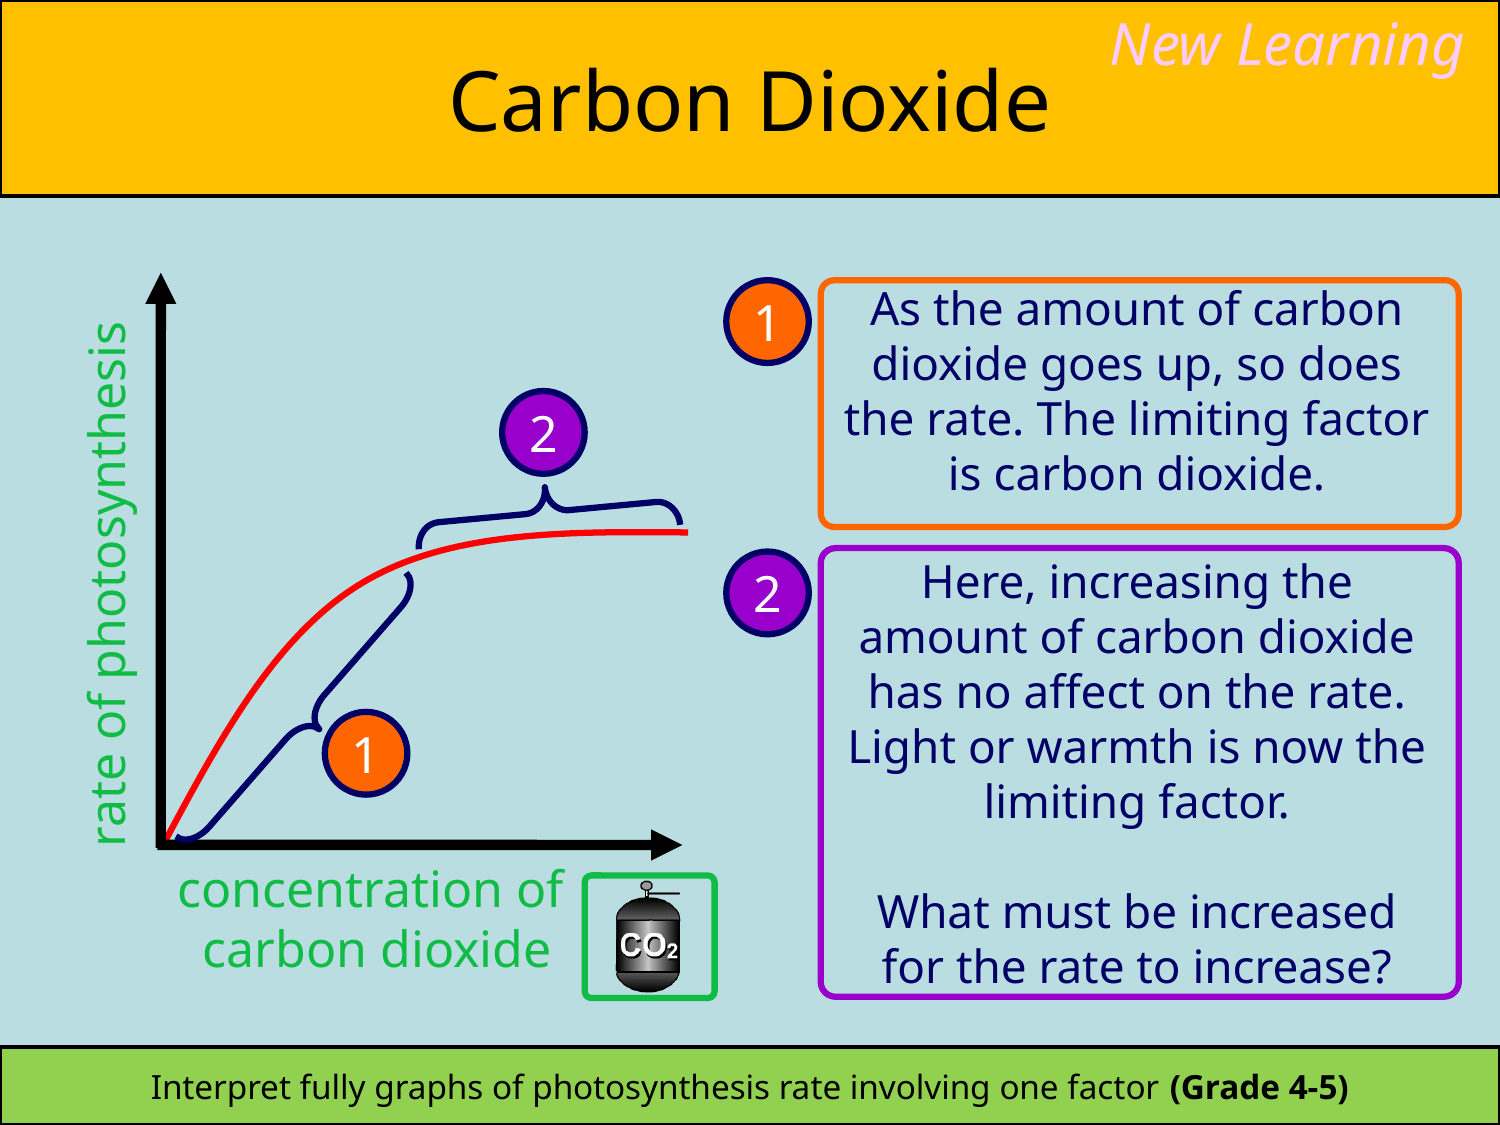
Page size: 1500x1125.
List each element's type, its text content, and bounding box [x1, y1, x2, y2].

text_box New Learning [1094, 0, 1481, 85]
text_box [163, 532, 689, 844]
text_box Here, increasing the amount of carbon dioxide has no affect on the rate. Light or warmth is now the limiting factor. What must be increased for the rate to increase? [826, 994, 1447, 1000]
text_box 2 [726, 551, 809, 635]
text_box [175, 572, 411, 840]
text_box concentration of carbon dioxide [162, 850, 593, 986]
text_box 1 [726, 280, 809, 363]
text_box [820, 548, 1459, 997]
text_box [577, 863, 720, 1005]
text_box rate of photosynthesis [67, 283, 143, 863]
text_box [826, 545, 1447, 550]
text_box 1 [324, 711, 408, 795]
text_box Interpret fully graphs of photosynthesis rate involving one factor (Grade 4-5) [0, 1045, 1500, 1125]
title Carbon Dioxide [0, 0, 1500, 198]
text_box [820, 280, 1459, 528]
text_box [418, 487, 681, 550]
text_box [154, 272, 168, 848]
text_box [161, 838, 683, 852]
text_box 2 [502, 391, 585, 474]
text_box As the amount of carbon dioxide goes up, so does the rate. The limiting factor is carbon dioxide. [826, 272, 1447, 282]
